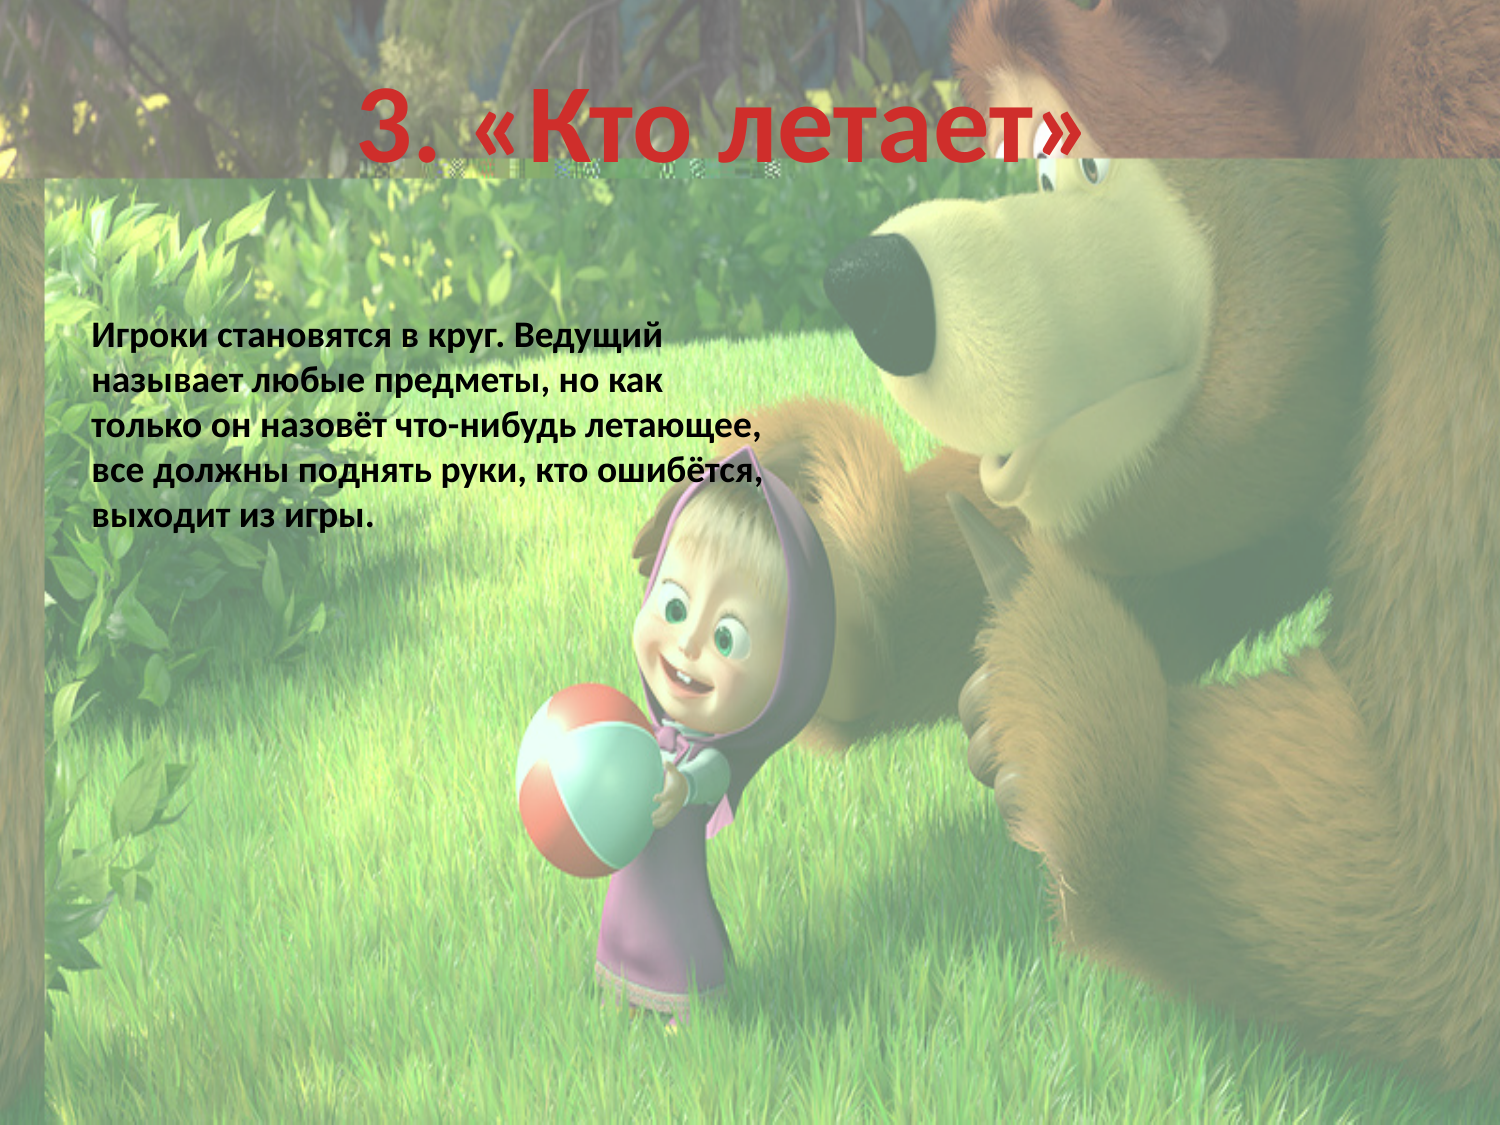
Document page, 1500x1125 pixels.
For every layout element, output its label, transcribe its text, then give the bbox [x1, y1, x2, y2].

text_box Игроки становятся в круг. Ведущий называет любые предметы, но как только он назовёт что-нибудь летающее, все должны поднять руки, кто ошибётся, выходит из игры. [76, 302, 786, 543]
text_box 3. «Кто летает» [340, 42, 1109, 193]
